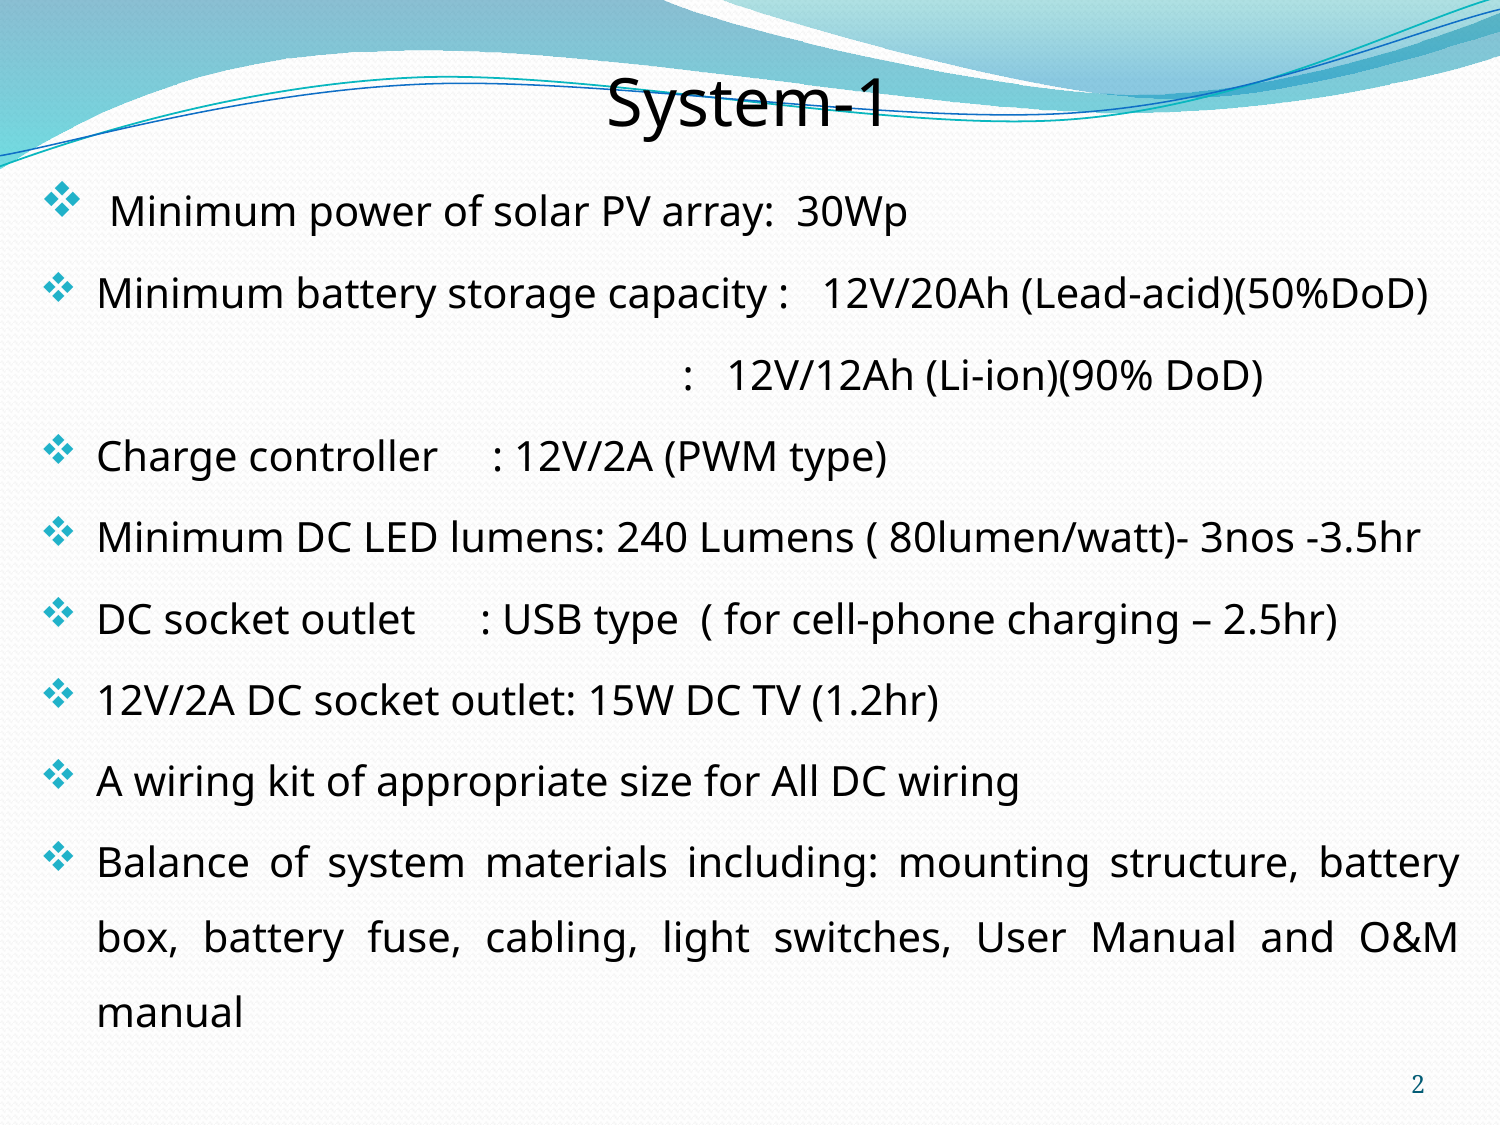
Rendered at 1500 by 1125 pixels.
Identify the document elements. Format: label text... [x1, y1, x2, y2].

text_box System-1 Minimum power of solar PV array: 30Wp Minimum battery storage capacity : 12V/20Ah (Lead-acid)(50%DoD) : 12V/12Ah (Li-ion)(90% DoD) Charge controller : 12V/2A (PWM type) Minimum DC LED lumens: 240 Lumens ( 80lumen/watt)- 3nos -3.5hr DC socket outlet : USB type ( for cell-phone charging – 2.5hr) 12V/2A DC socket outlet: 15W DC TV (1.2hr) A wiring kit of appropriate size for All DC wiring Balance of system materials including: mounting structure, battery box, battery fuse, cabling, light switches, User Manual and O&M manual [24, 12, 1475, 1125]
slide_number 2 [1299, 1042, 1425, 1103]
